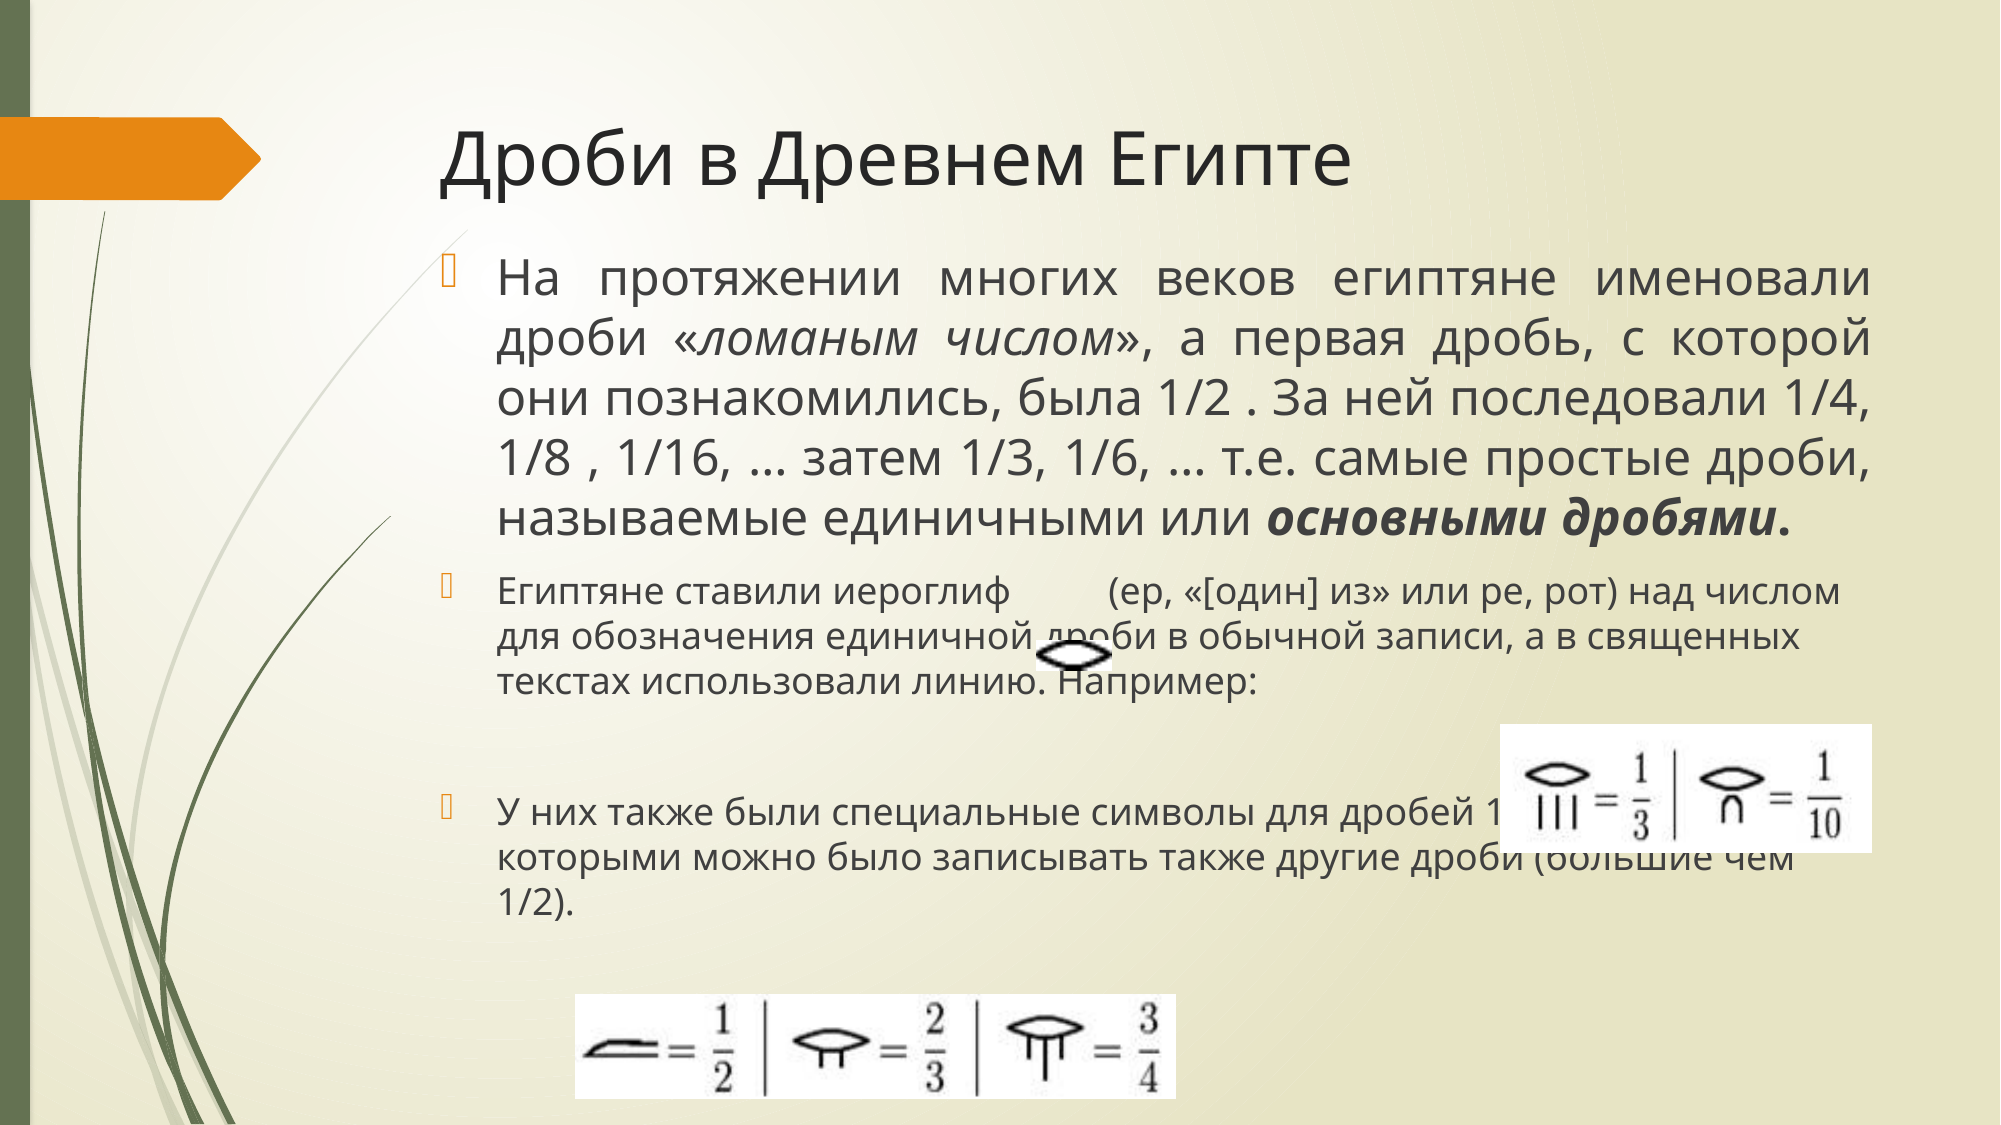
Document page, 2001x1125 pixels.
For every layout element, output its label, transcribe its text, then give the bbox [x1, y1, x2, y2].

picture [1499, 724, 1873, 853]
picture [1035, 640, 1112, 671]
picture [574, 993, 1176, 1099]
title Дроби в Древнем Египте [425, 102, 1888, 238]
list На протяжении многих веков египтяне именовали дроби «ломаным числом», а первая дробь, с которой они познакомились, была 1/2 . За ней последовали 1/4, 1/8 , 1/16, … затем 1/3, 1/6, … т.е. самые простые дроби, называемые единичными или основными дробями. Египтяне ставили иероглиф (ер, «[один] из» или ре, рот) над числом для обозначения единичной дроби в обычной записи, а в священных текстах использовали линию. Например: У них также были специальные символы для дробей 1/2, 2/3 и 3/4, которыми можно было записывать также другие дроби (большие чем 1/2). [425, 238, 1888, 1061]
